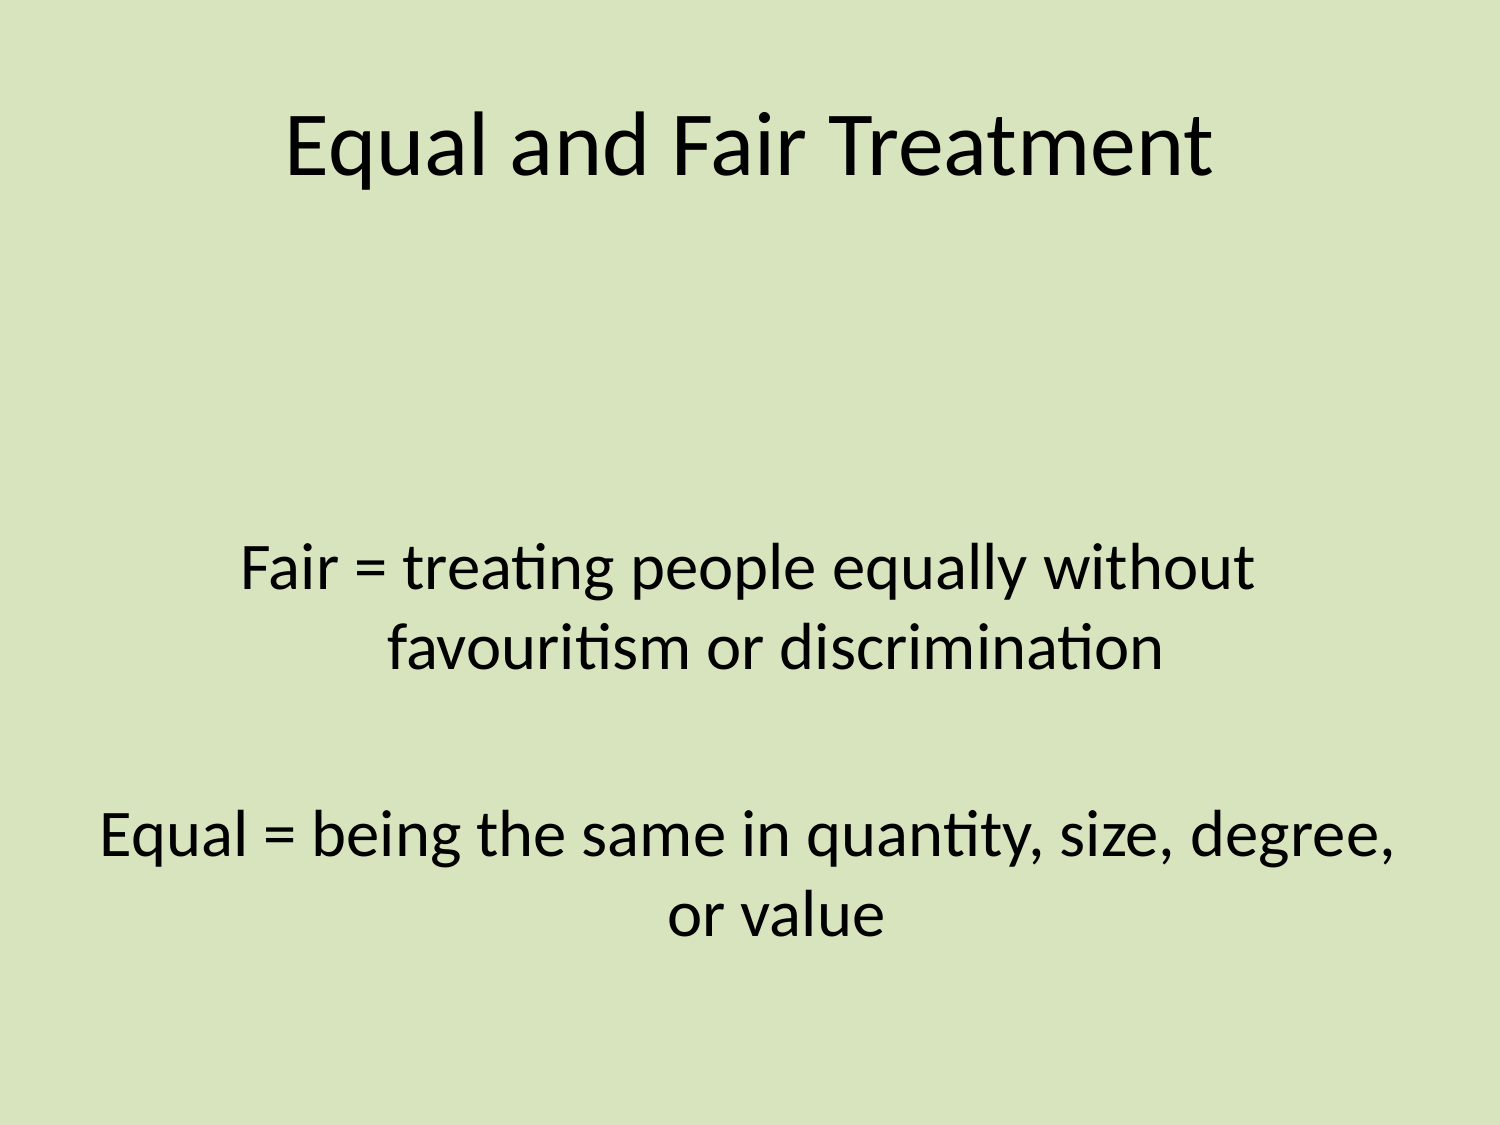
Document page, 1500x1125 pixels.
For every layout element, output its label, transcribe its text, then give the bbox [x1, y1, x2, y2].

list Fair = treating people equally without favouritism or discrimination Equal = being the same in quantity, size, degree, or value [73, 515, 1424, 1125]
title Equal and Fair Treatment [75, 45, 1425, 233]
